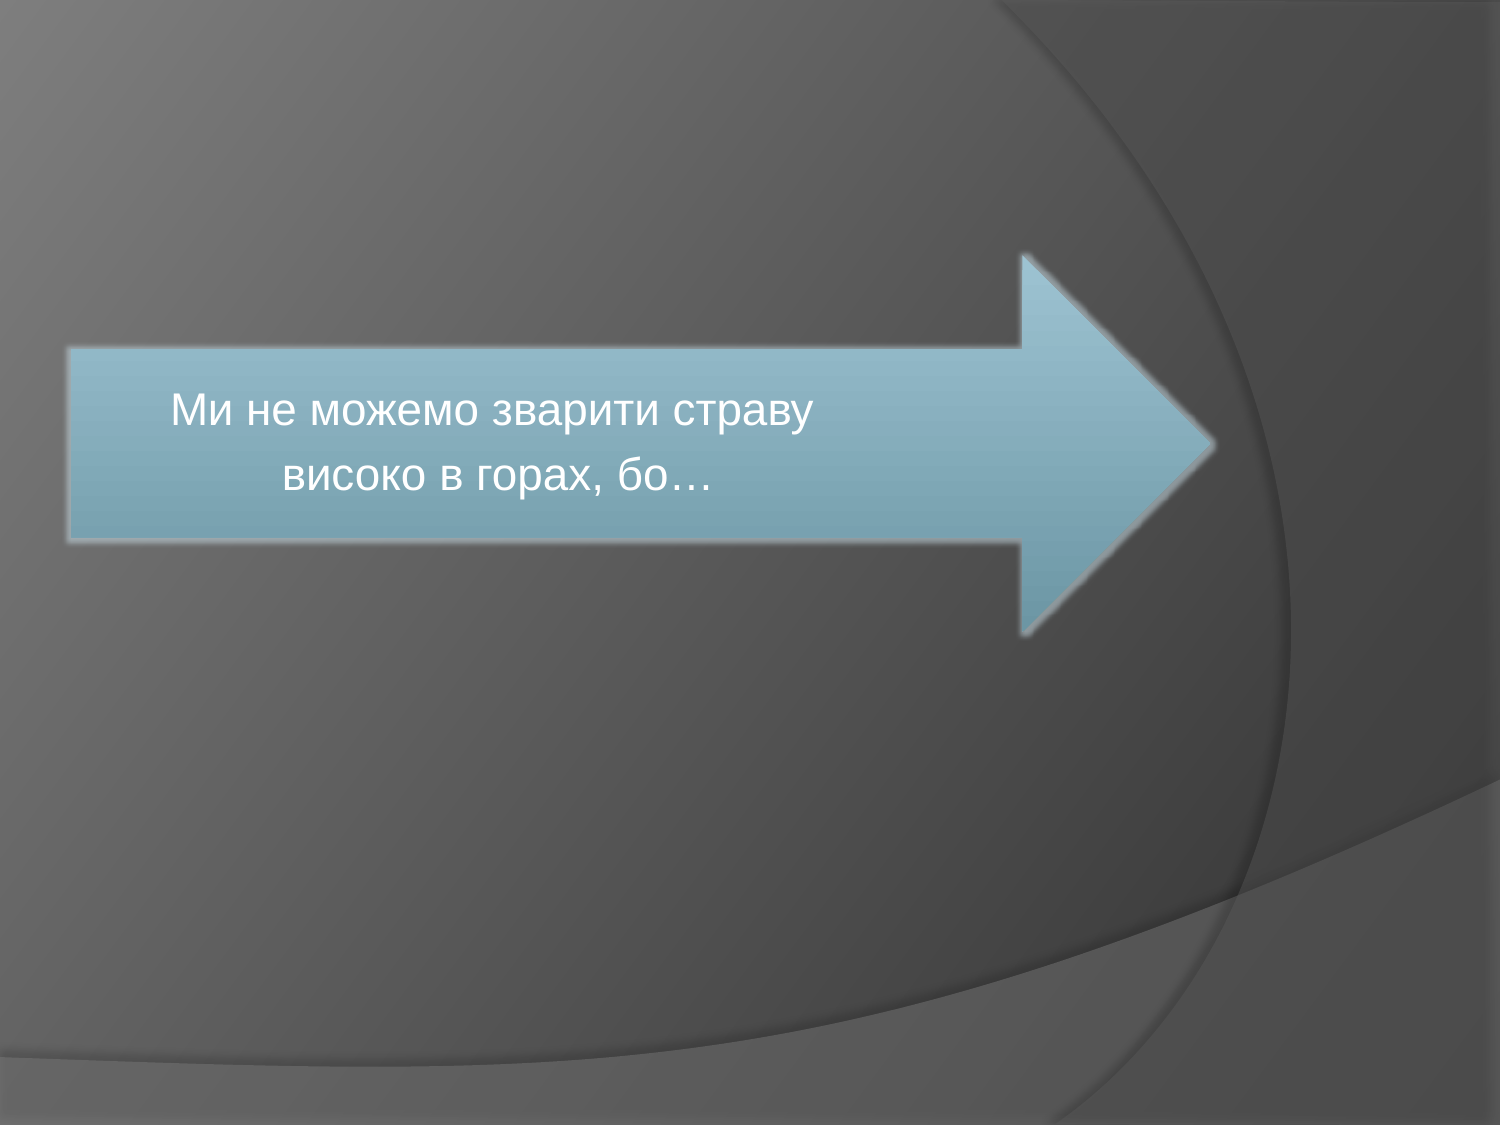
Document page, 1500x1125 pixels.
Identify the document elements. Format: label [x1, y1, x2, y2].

text_box [70, 253, 1211, 634]
